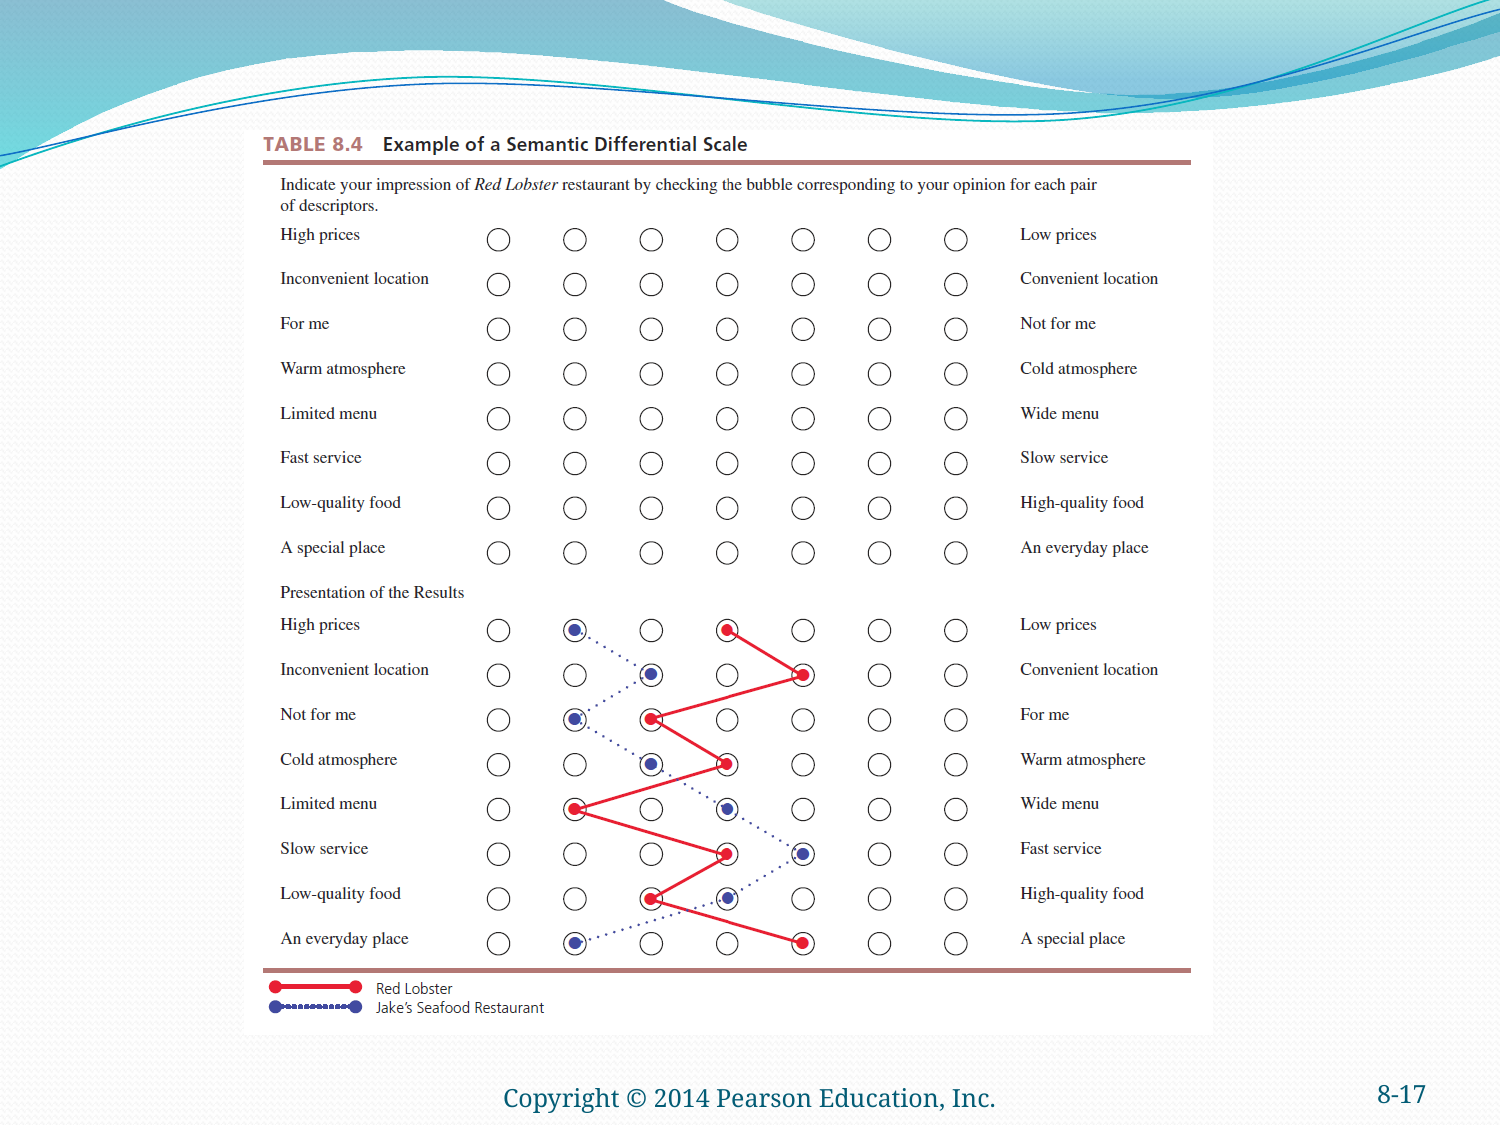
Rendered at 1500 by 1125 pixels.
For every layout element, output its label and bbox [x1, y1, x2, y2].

picture [243, 130, 1213, 1035]
